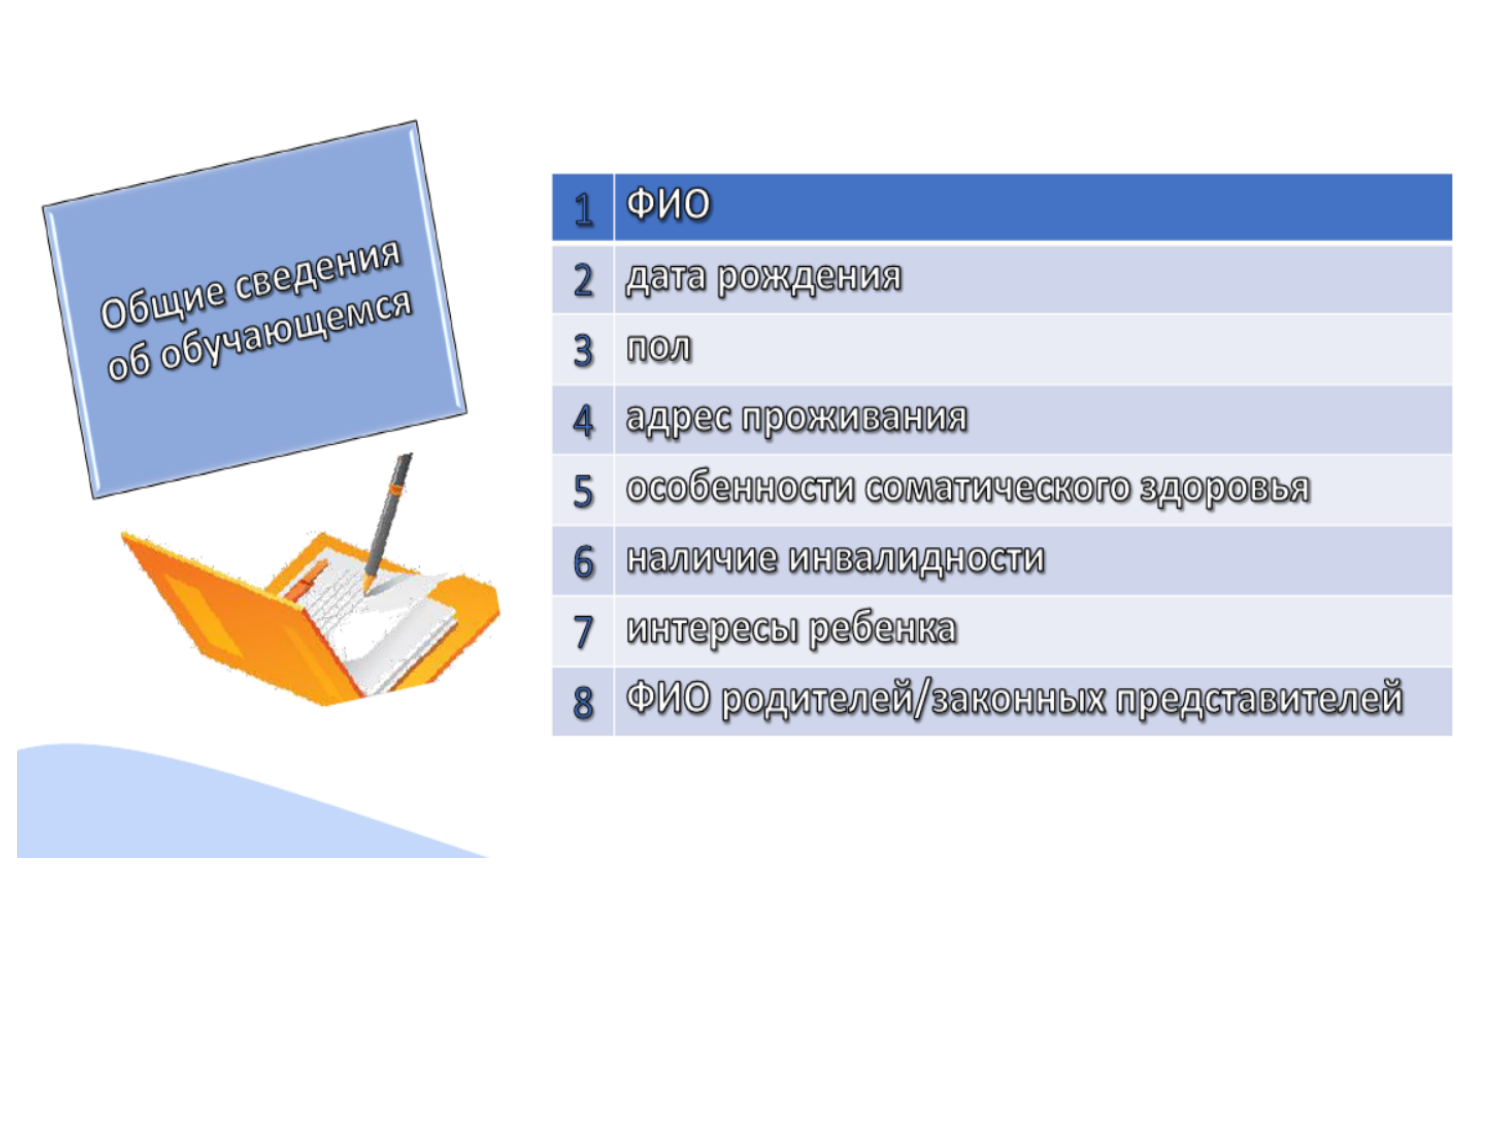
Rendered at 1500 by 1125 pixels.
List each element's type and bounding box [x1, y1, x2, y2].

list [17, 113, 1483, 858]
